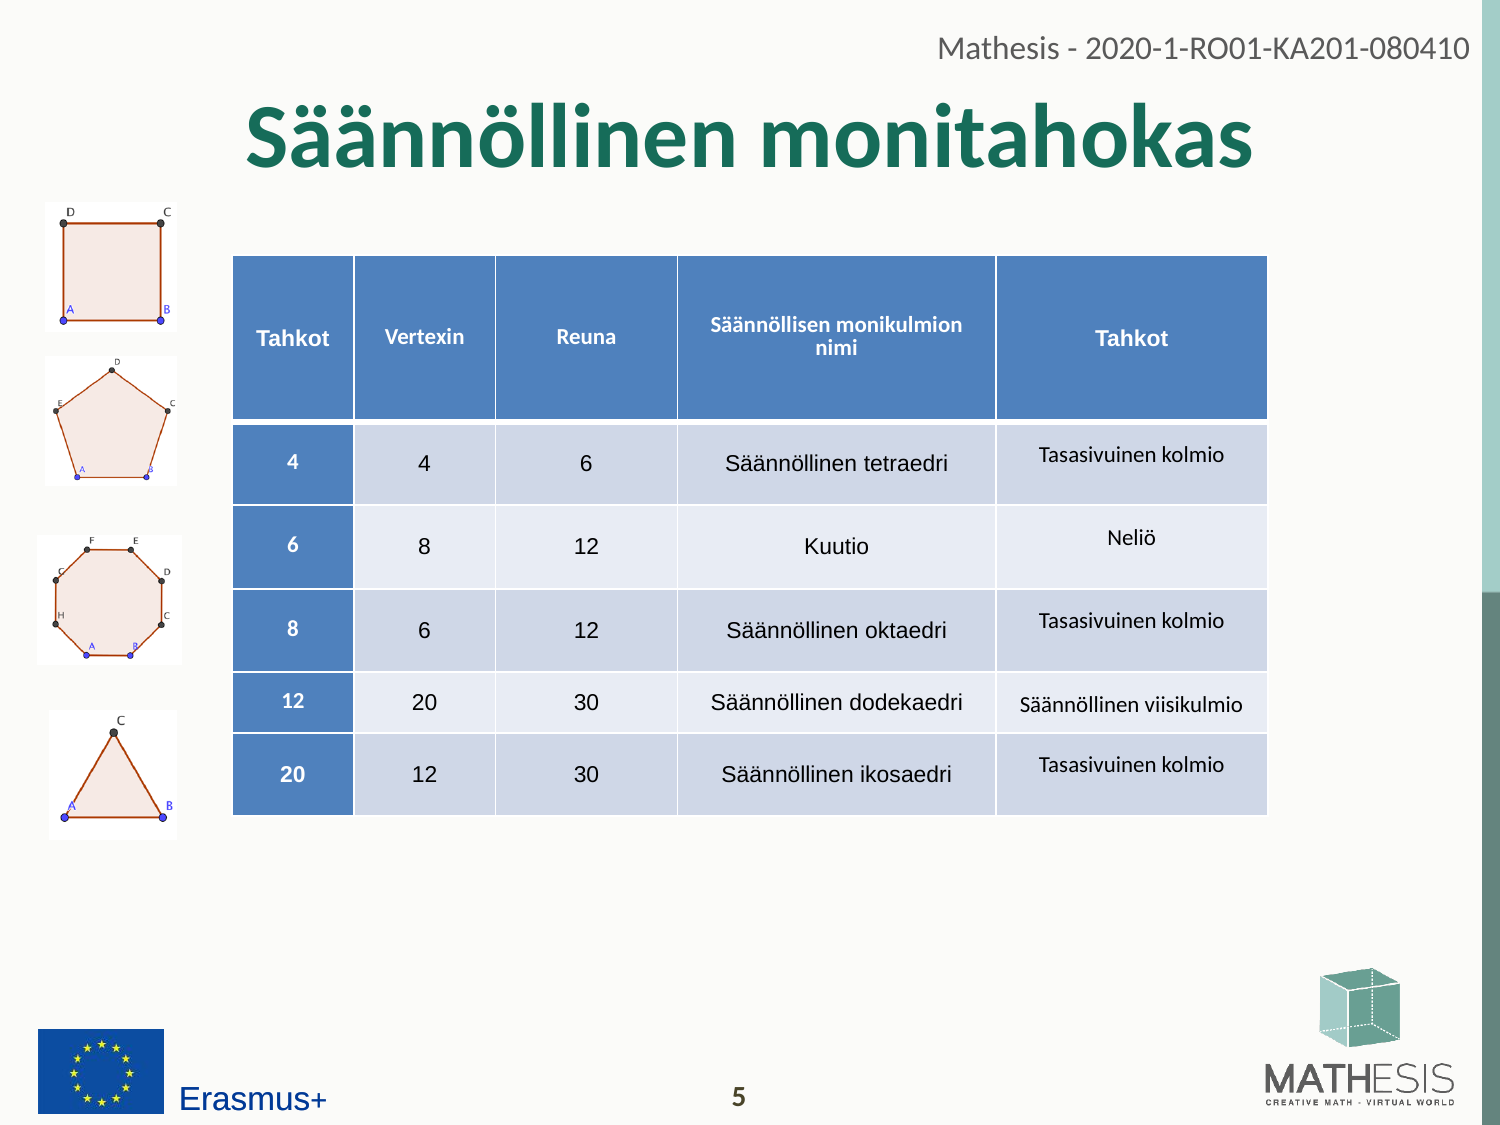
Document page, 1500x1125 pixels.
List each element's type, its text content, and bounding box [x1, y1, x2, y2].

picture [48, 710, 177, 841]
table_header Tahkot [233, 256, 353, 419]
table_header Säännöllisen monikulmion nimi [678, 256, 995, 419]
table_cell 30 [496, 734, 677, 815]
table_cell 12 [233, 673, 353, 732]
table_cell 12 [496, 590, 677, 671]
table_cell 12 [355, 734, 495, 815]
table_cell 4 [355, 425, 495, 504]
table_cell 20 [233, 734, 353, 815]
picture [44, 201, 177, 332]
table_cell 12 [496, 506, 677, 588]
table_cell Tasasivuinen kolmio [997, 734, 1267, 815]
table_header Vertexin [355, 256, 495, 419]
table_cell Säännöllinen dodekaedri [678, 673, 995, 732]
table_cell Säännöllinen tetraedri [678, 425, 995, 504]
table_cell Neliö [997, 506, 1267, 588]
table_cell Tasasivuinen kolmio [997, 590, 1267, 671]
table_cell 6 [355, 590, 495, 671]
picture [44, 355, 177, 486]
table_cell 6 [496, 425, 677, 504]
table_cell Kuutio [678, 506, 995, 588]
picture [38, 1029, 164, 1114]
table_cell 8 [233, 590, 353, 671]
table_header Reuna [496, 256, 677, 419]
table_cell Tasasivuinen kolmio [997, 425, 1267, 504]
table_cell Säännöllinen oktaedri [678, 590, 995, 671]
picture [37, 534, 182, 665]
title Säännöllinen monitahokas [75, 67, 1425, 256]
table_cell 4 [233, 425, 353, 504]
table_cell 20 [355, 673, 495, 732]
table_cell Säännöllinen viisikulmio [997, 673, 1267, 732]
table_cell 6 [233, 506, 353, 588]
table_cell 30 [496, 673, 677, 732]
table_cell Säännöllinen ikosaedri [678, 734, 995, 815]
table_cell 8 [355, 506, 495, 588]
table_header Tahkot [997, 256, 1267, 419]
